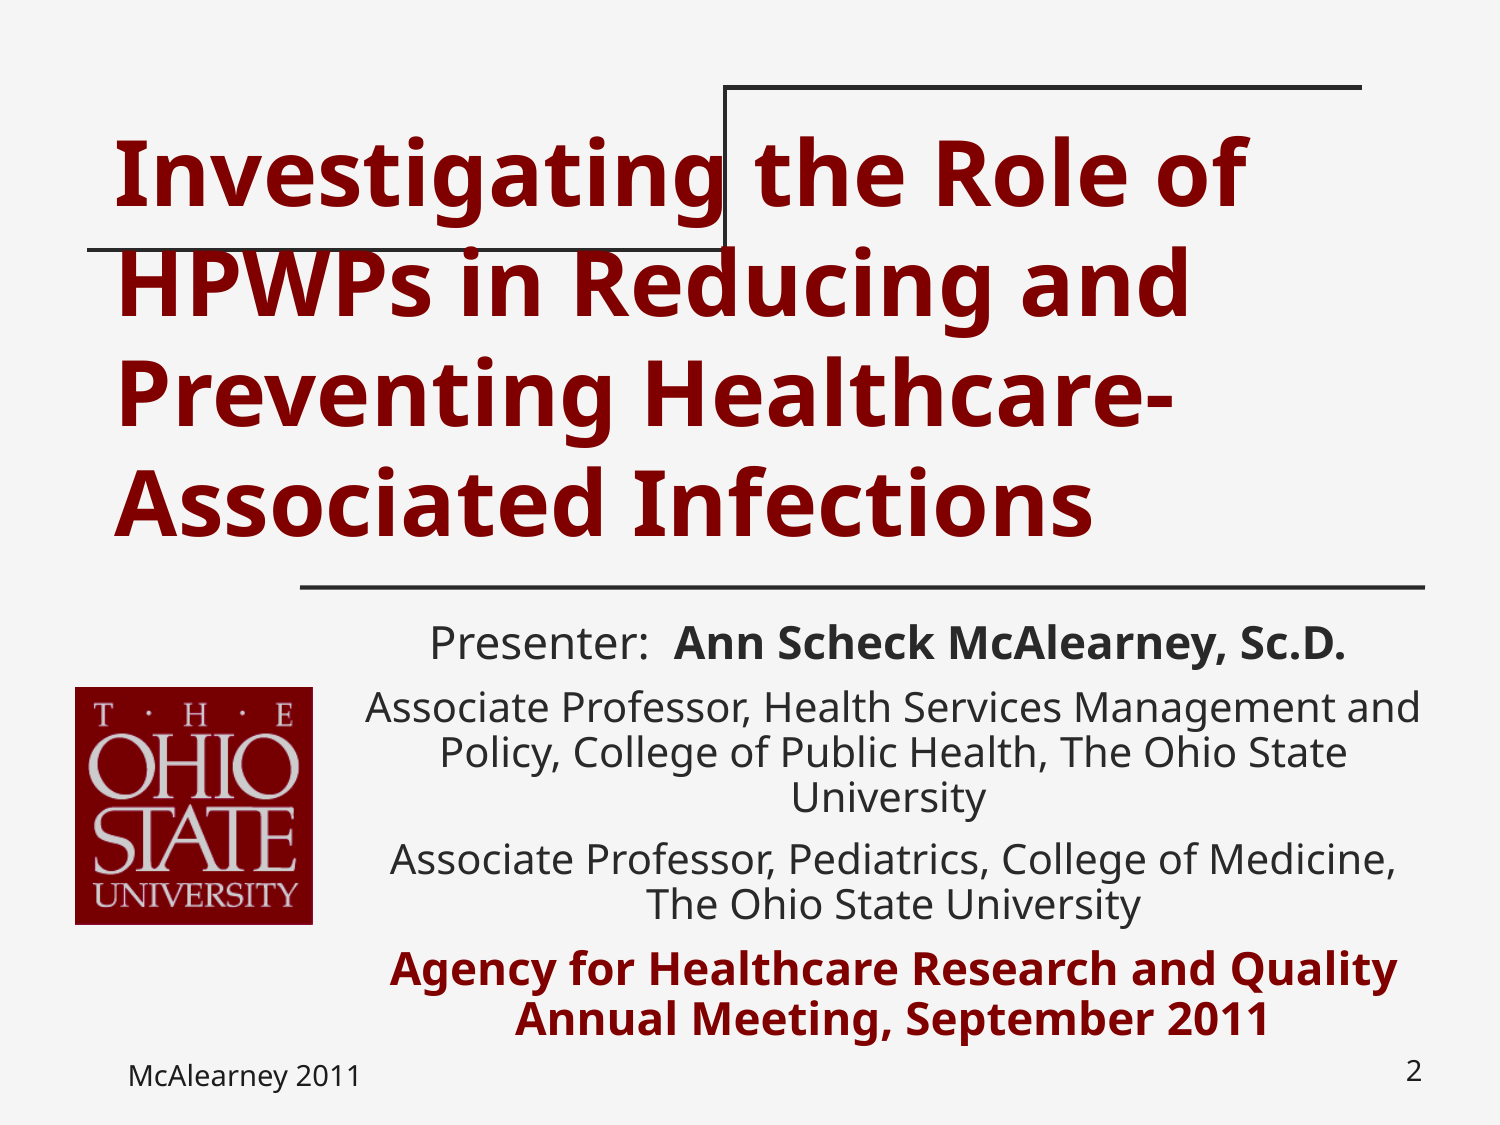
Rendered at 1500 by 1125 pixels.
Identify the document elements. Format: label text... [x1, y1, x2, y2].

title Investigating the Role of HPWPs in Reducing and Preventing Healthcare-Associated Infections [99, 99, 1438, 563]
slide_number 2 [1124, 1024, 1438, 1101]
picture [74, 687, 313, 926]
subtitle Presenter: Ann Scheck McAlearney, Sc.D. Associate Professor, Health Services Management and Policy, College of Public Health, The Ohio State University Associate Professor, Pediatrics, College of Medicine, The Ohio State University Agency for Healthcare Research and Quality Annual Meeting, September 2011 [337, 612, 1451, 1063]
footer McAlearney 2011 [112, 1024, 1038, 1101]
